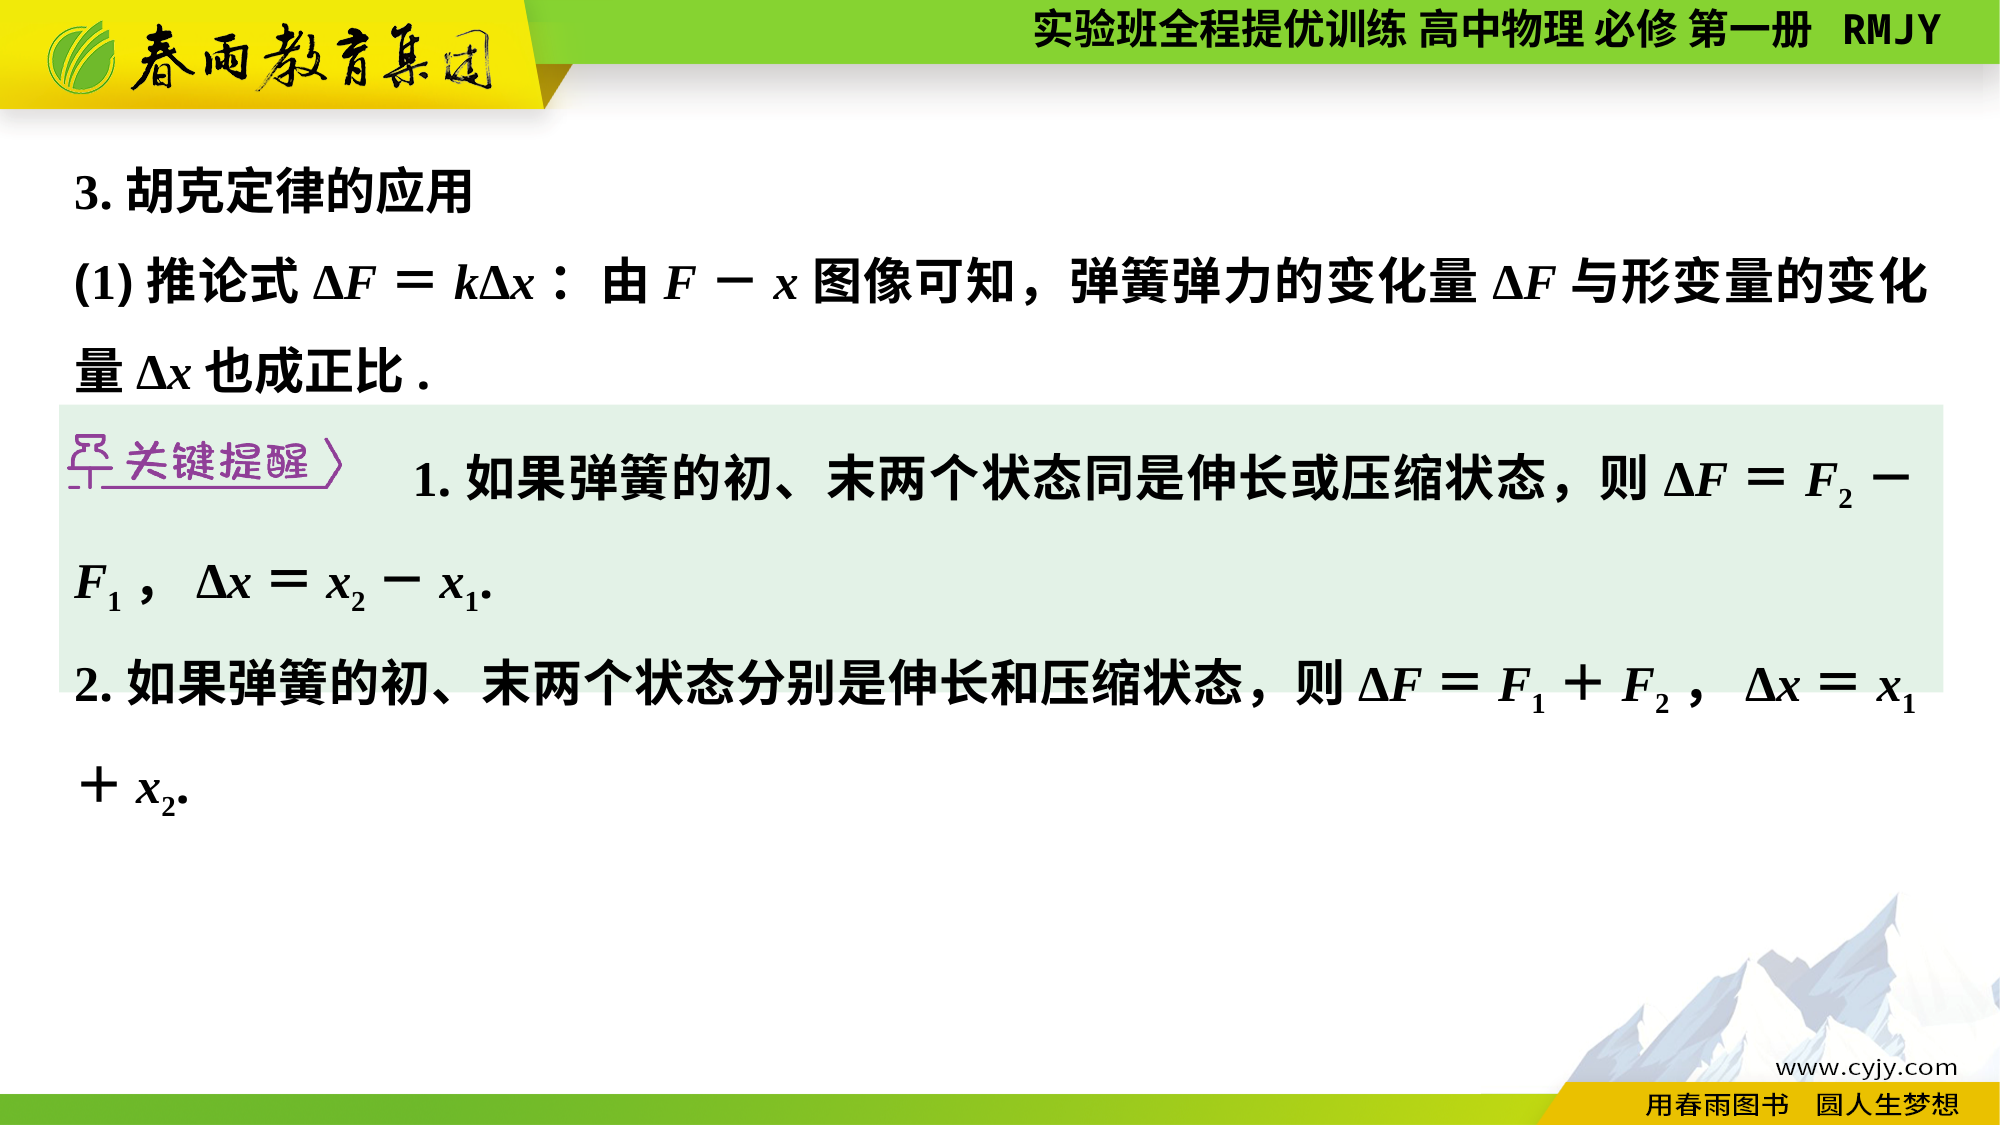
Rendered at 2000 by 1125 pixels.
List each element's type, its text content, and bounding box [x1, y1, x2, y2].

list 1.如果弹簧的初、末两个状态同是伸长或压缩状态，则ΔF＝F2－F1，Δx＝x2－x1. 2.如果弹簧的初、末两个状态分别是伸长和压缩状态，则ΔF＝F1＋F2，Δx＝x1＋x2. [59, 408, 1944, 693]
picture [0, 0, 2000, 1125]
text_box 3.胡克定律的应用 (1)推论式ΔF＝kΔx：由F－x图像可知，弹簧弹力的变化量ΔF与形变量的变化量Δx也成正比. [59, 122, 1944, 408]
